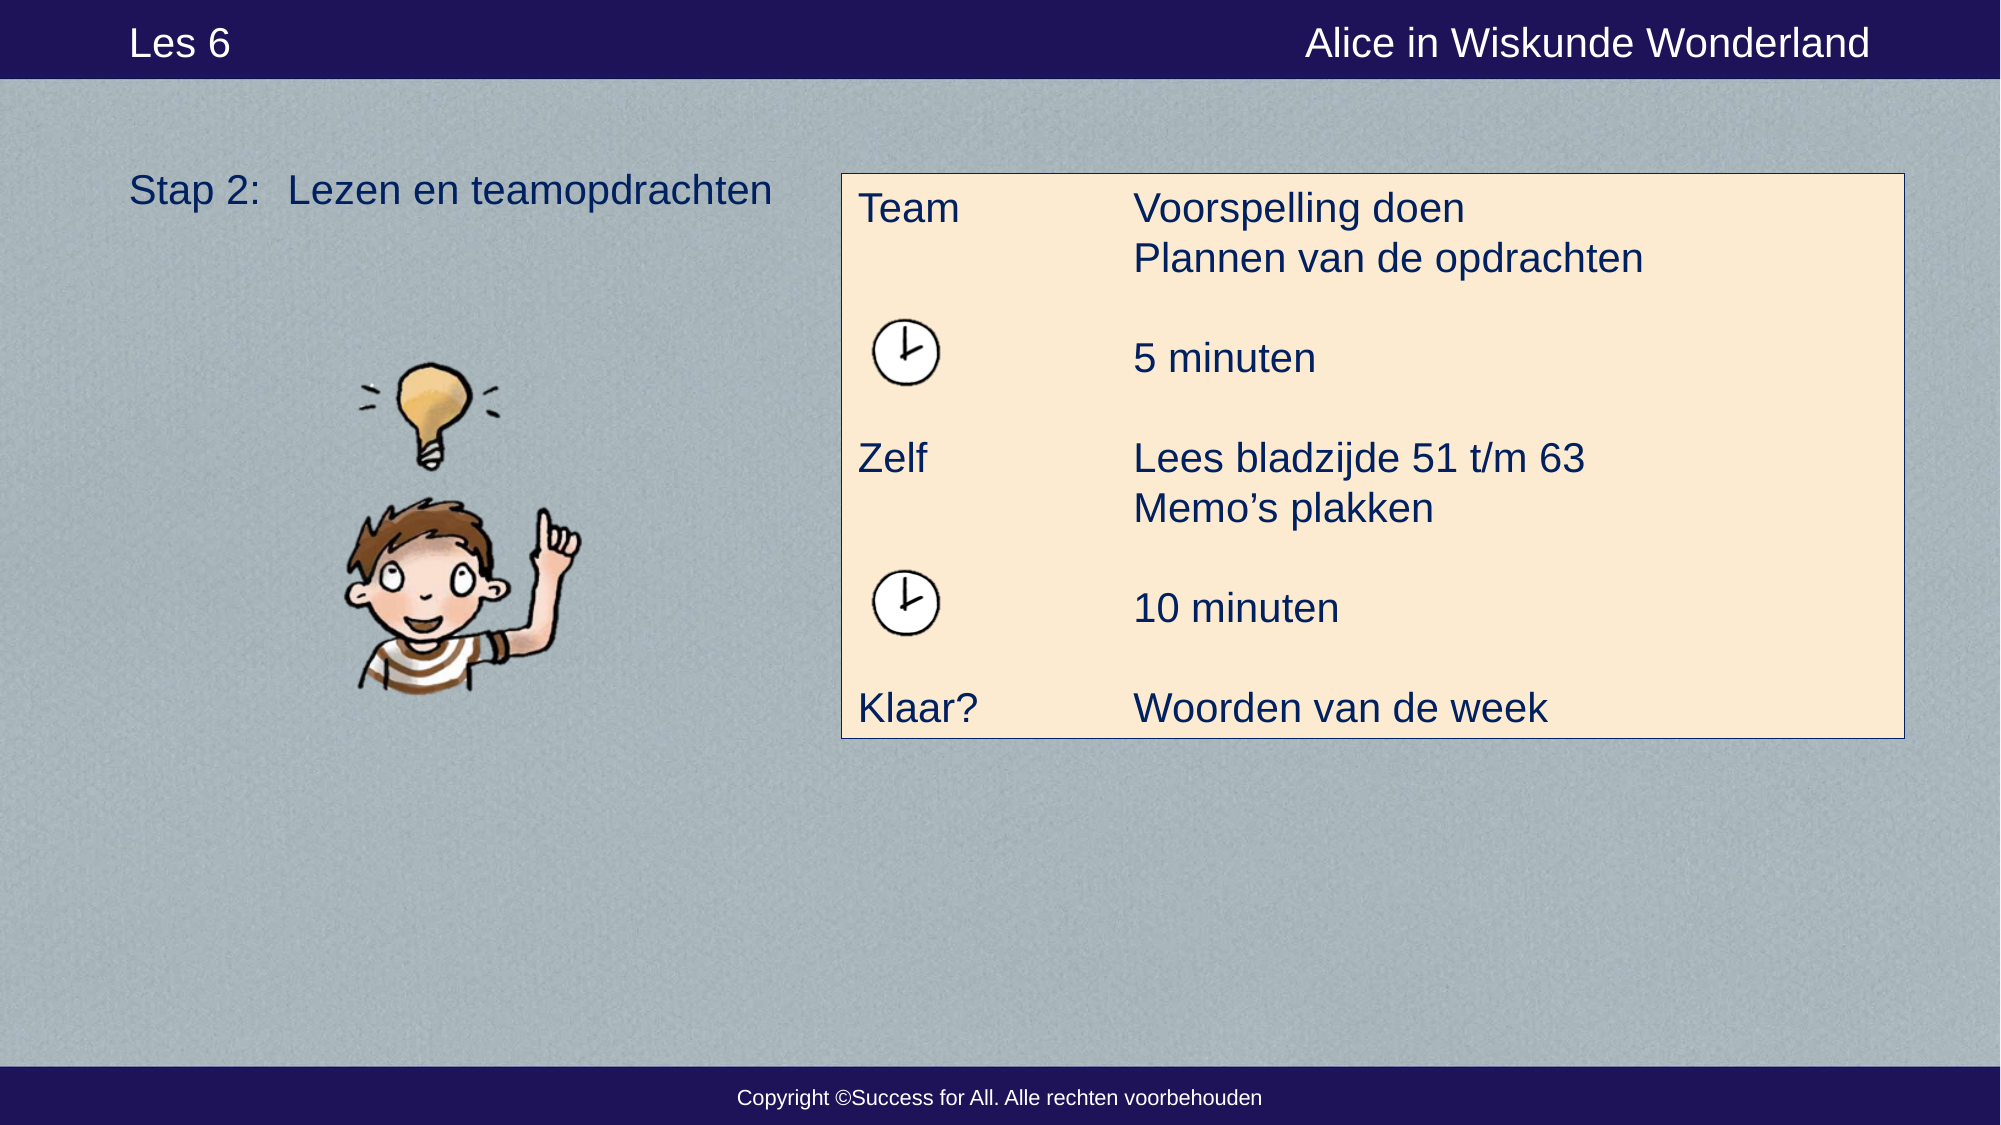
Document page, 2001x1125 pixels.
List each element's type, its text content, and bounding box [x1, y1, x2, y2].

picture [0, 0, 2001, 1125]
text_box Alice in Wiskunde Wonderland [999, 8, 1886, 73]
text_box Stap 2: Lezen en teamopdrachten [114, 155, 907, 271]
text_box Copyright ©Success for All. Alle rechten voorbehouden [0, 1076, 2000, 1125]
text_box Les 6 [114, 8, 354, 73]
text_box Team Voorspelling doen Plannen van de opdrachten 5 minuten Zelf Lees bladzijde 51 t/m 63 Memo’s plakken 10 minuten Klaar? Woorden van de week [841, 173, 1905, 739]
